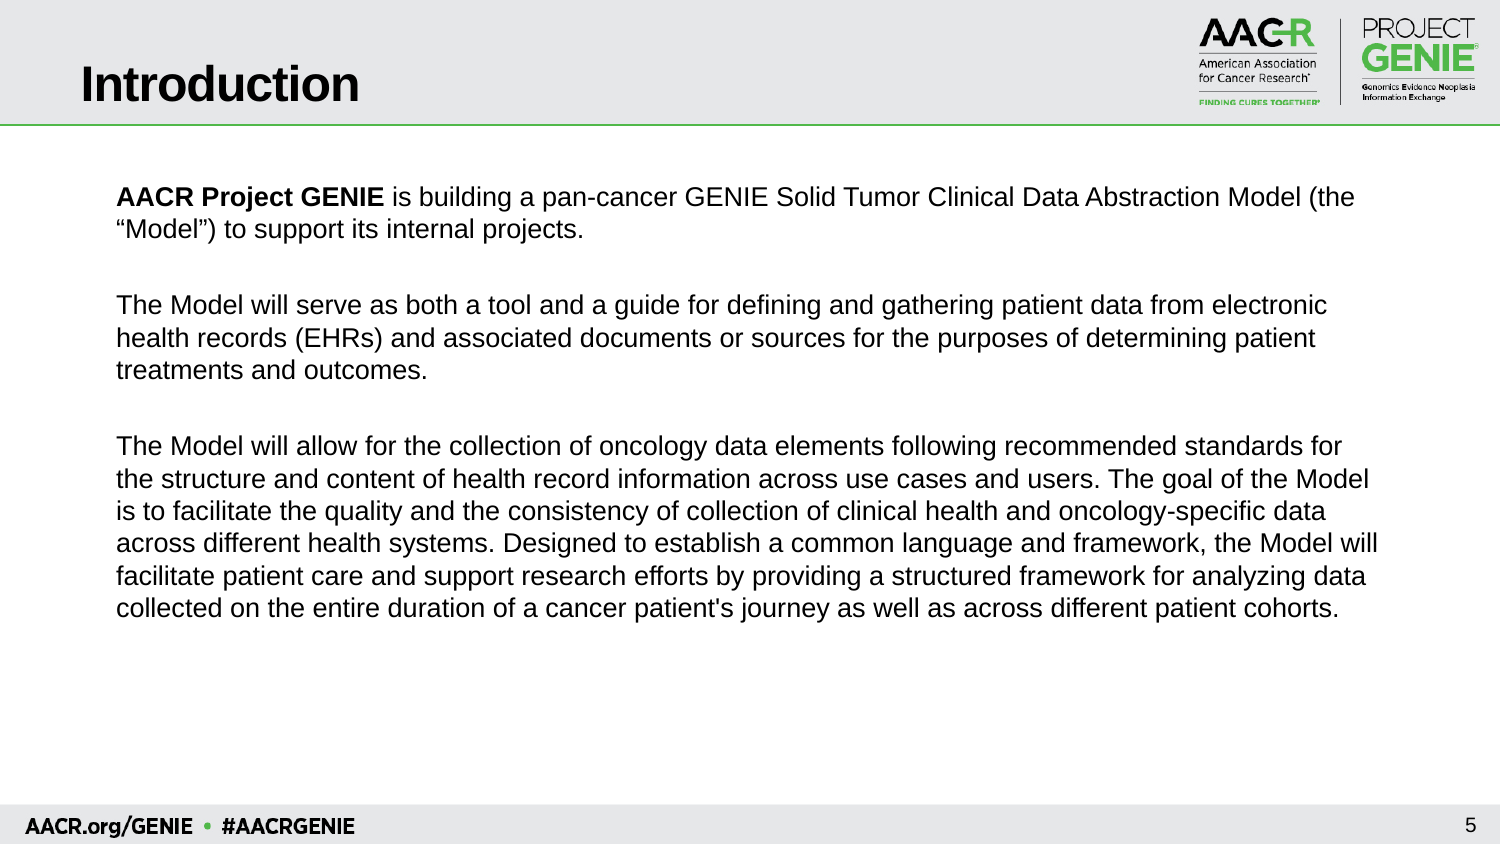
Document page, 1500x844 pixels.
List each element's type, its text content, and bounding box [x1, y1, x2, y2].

list AACR Project GENIE is building a pan-cancer GENIE Solid Tumor Clinical Data Abstraction Model (the “Model”) to support its internal projects. The Model will serve as both a tool and a guide for defining and gathering patient data from electronic health records (EHRs) and associated documents or sources for the purposes of determining patient treatments and outcomes. The Model will allow for the collection of oncology data elements following recommended standards for the structure and content of health record information across use cases and users. The goal of the Model is to facilitate the quality and the consistency of collection of clinical health and oncology-specific data across different health systems. Designed to establish a common language and framework, the Model will facilitate patient care and support research efforts by providing a structured framework for analyzing data collected on the entire duration of a cancer patient's journey as well as across different patient cohorts. [101, 171, 1400, 759]
picture [0, 0, 1500, 844]
title Introduction [65, 2, 1018, 120]
